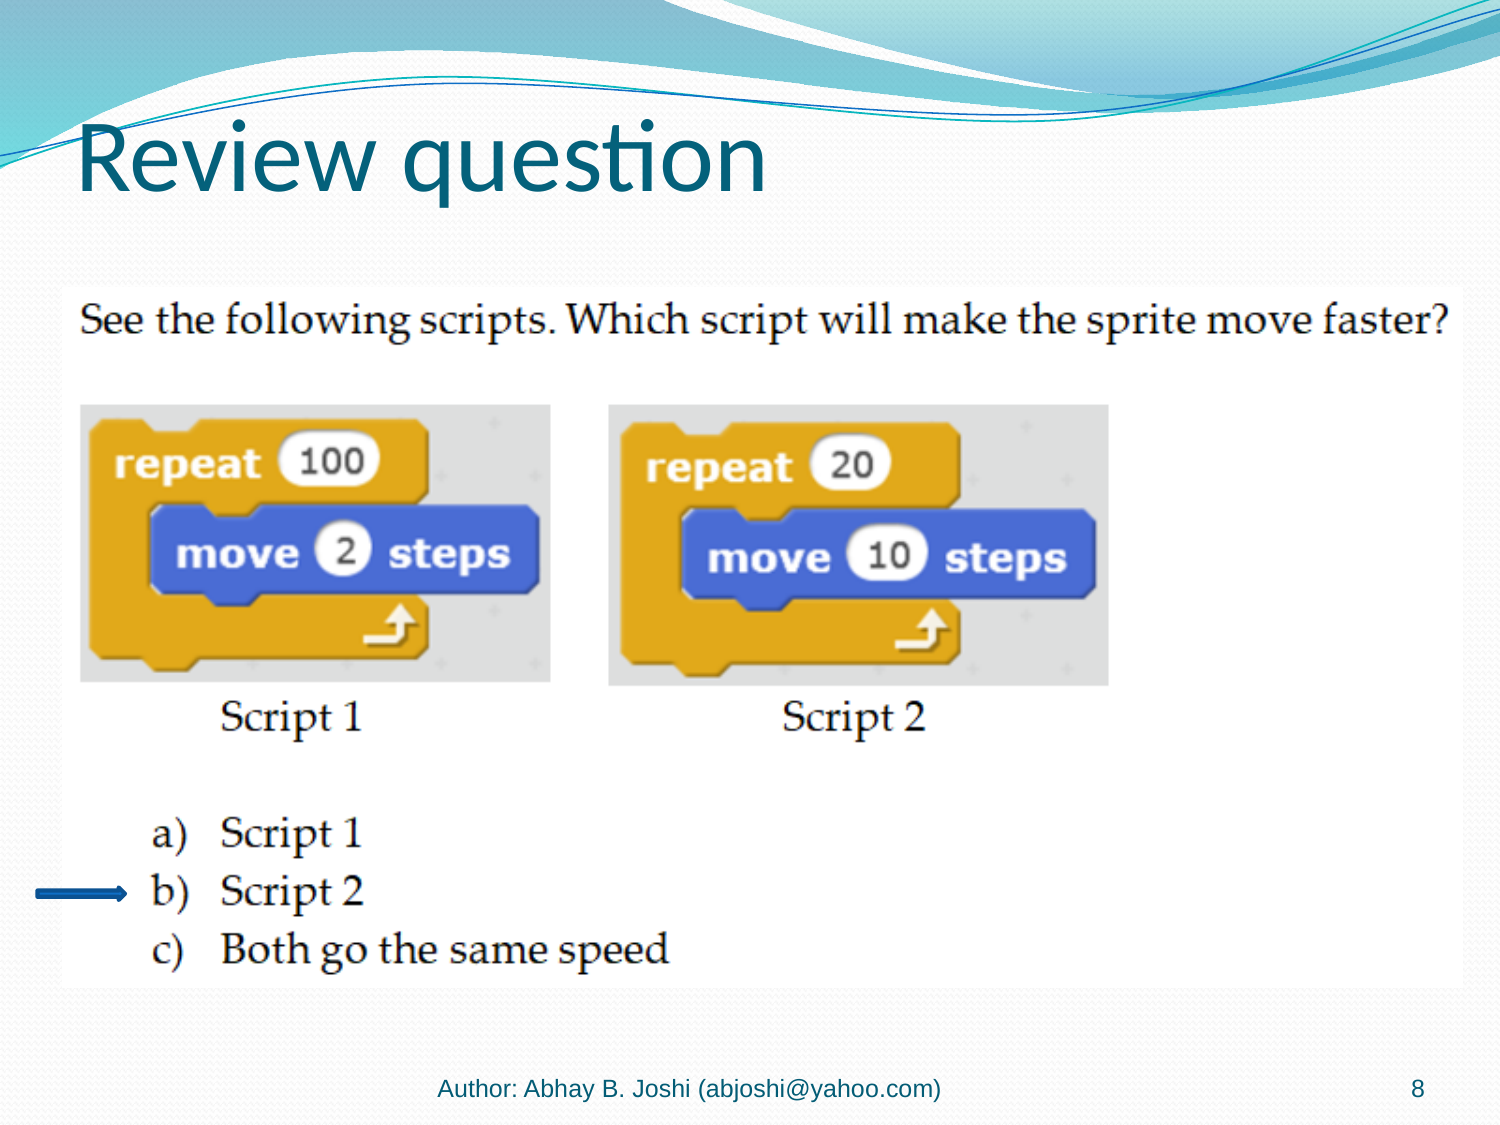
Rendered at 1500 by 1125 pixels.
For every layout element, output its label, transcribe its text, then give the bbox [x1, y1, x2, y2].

text_box [35, 888, 55, 899]
title Review question [75, 24, 1425, 213]
footer Author: Abhay B. Joshi (abjoshi@yahoo.com) [437, 1042, 988, 1103]
picture [62, 287, 1463, 988]
slide_number 8 [1299, 1042, 1425, 1103]
